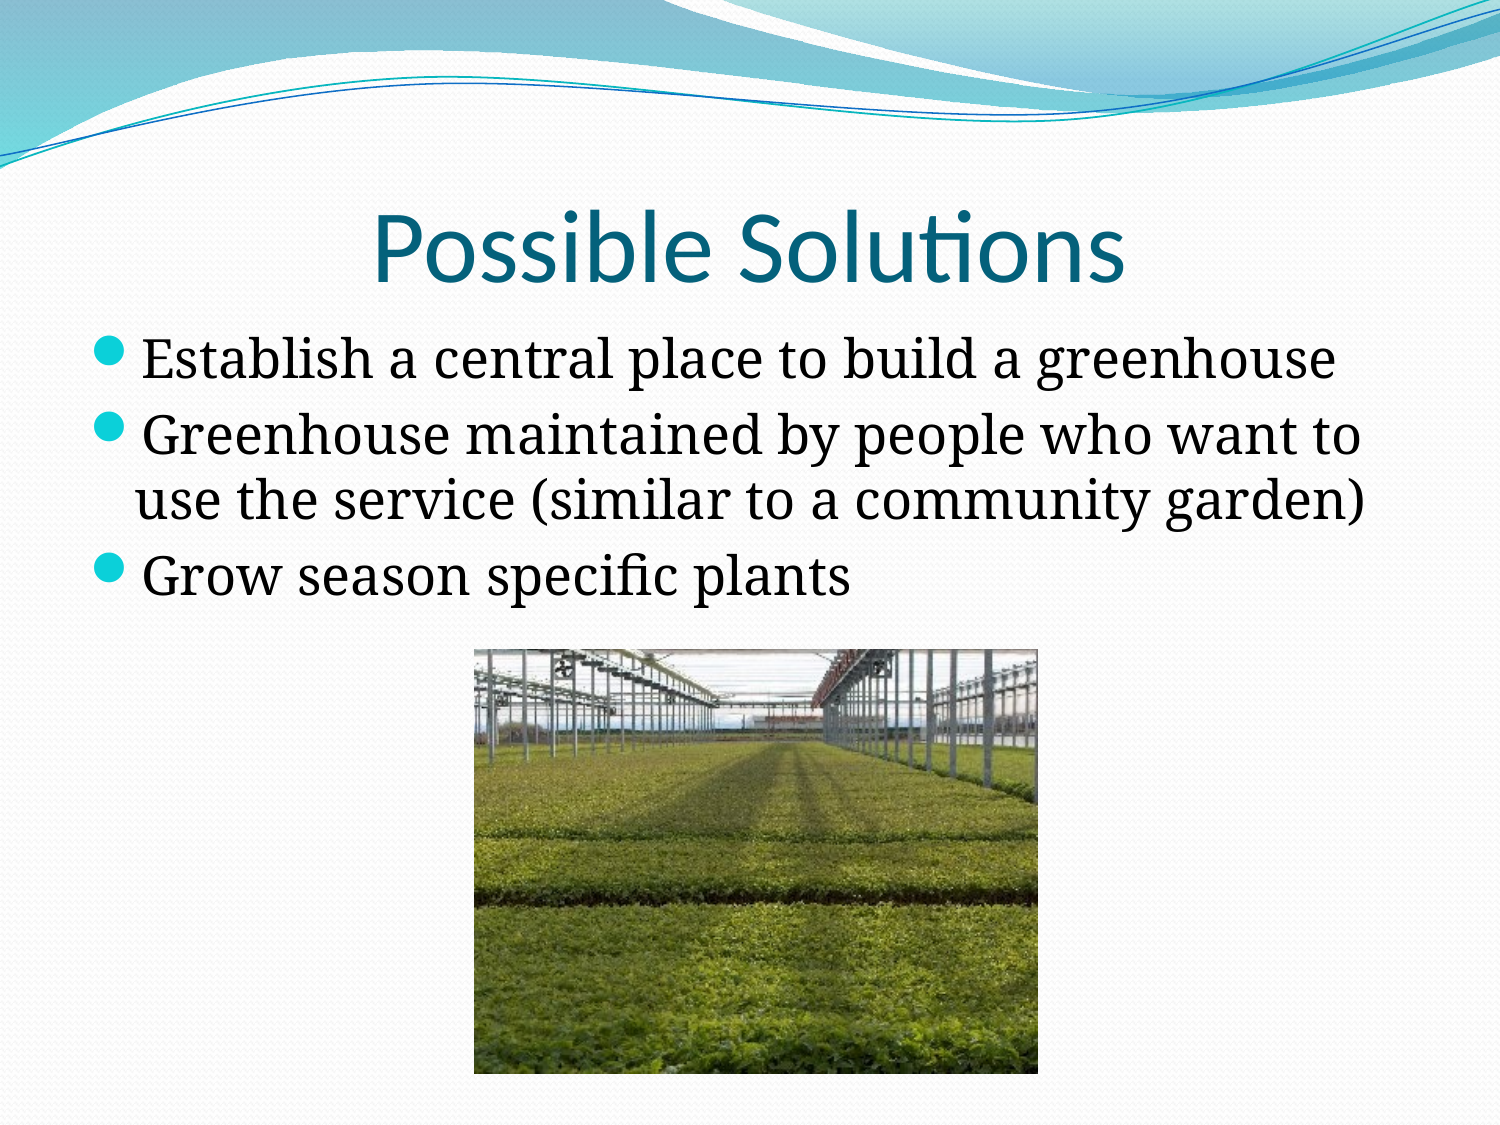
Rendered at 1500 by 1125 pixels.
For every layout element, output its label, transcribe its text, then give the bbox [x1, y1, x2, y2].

title Possible Solutions [75, 115, 1425, 303]
picture [474, 649, 1038, 1074]
list Establish a central place to build a greenhouse Greenhouse maintained by people who want to use the service (similar to a community garden) Grow season specific plants [75, 317, 1425, 1038]
